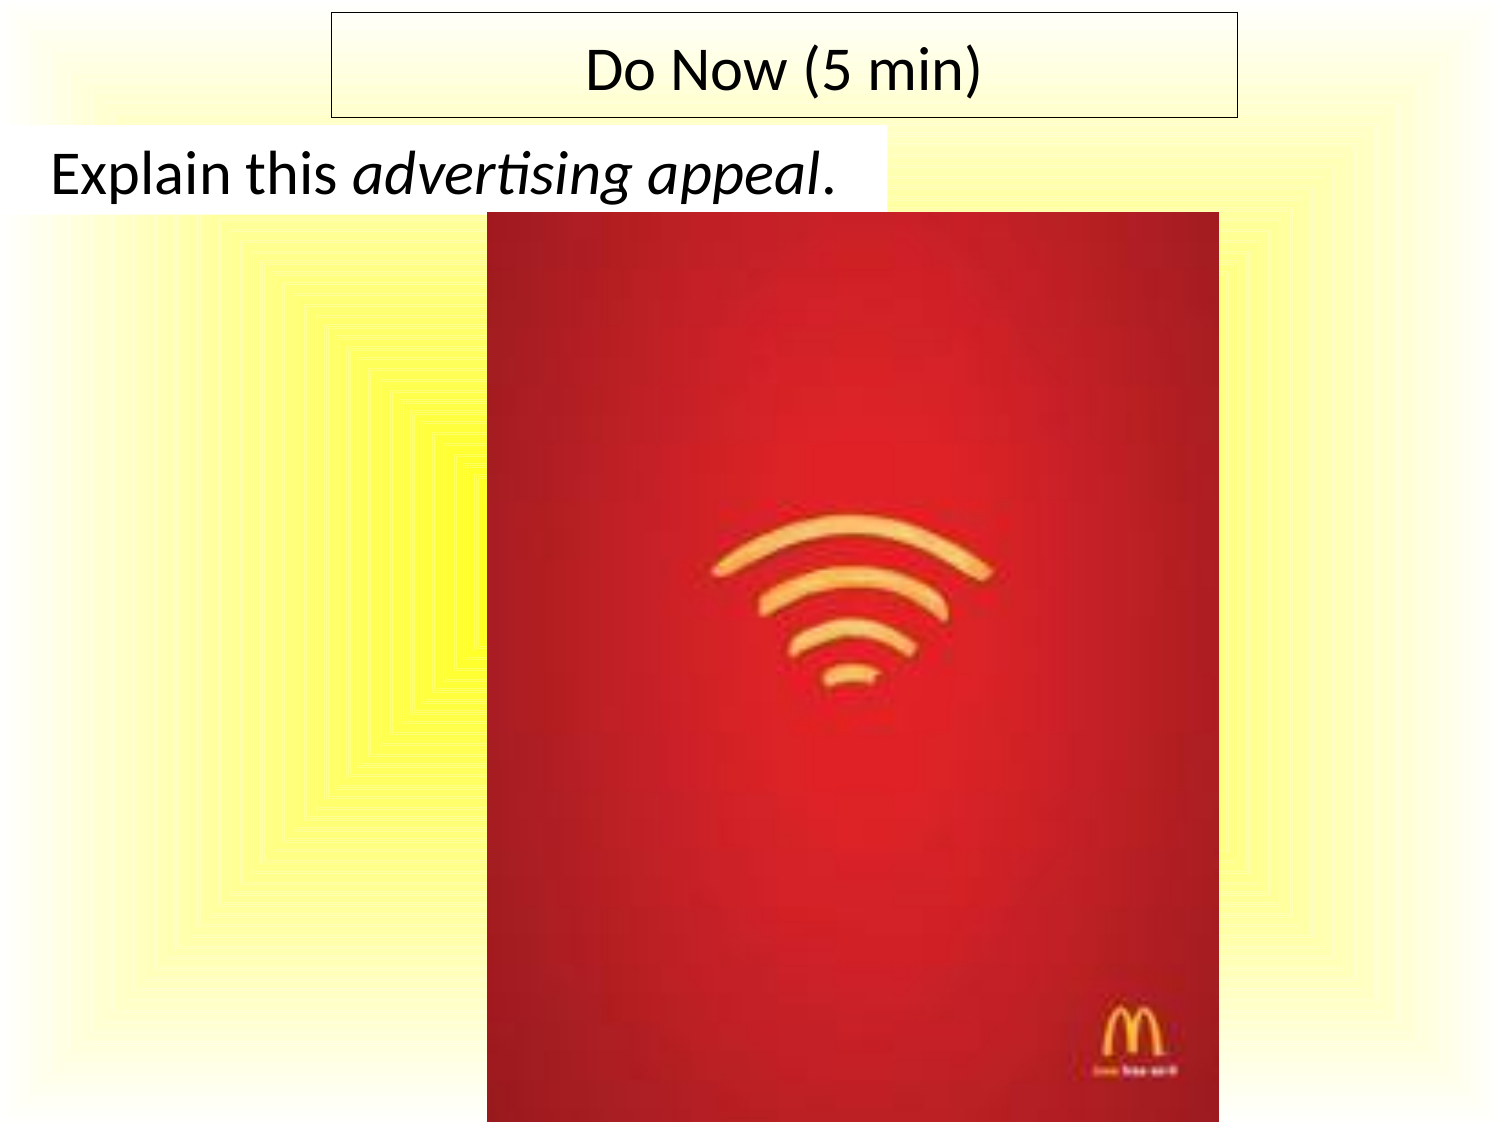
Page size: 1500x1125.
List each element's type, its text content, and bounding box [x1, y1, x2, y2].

picture [487, 212, 1219, 1122]
text_box Do Now (5 min) [331, 12, 1238, 118]
text_box Explain this advertising appeal. [0, 125, 888, 215]
